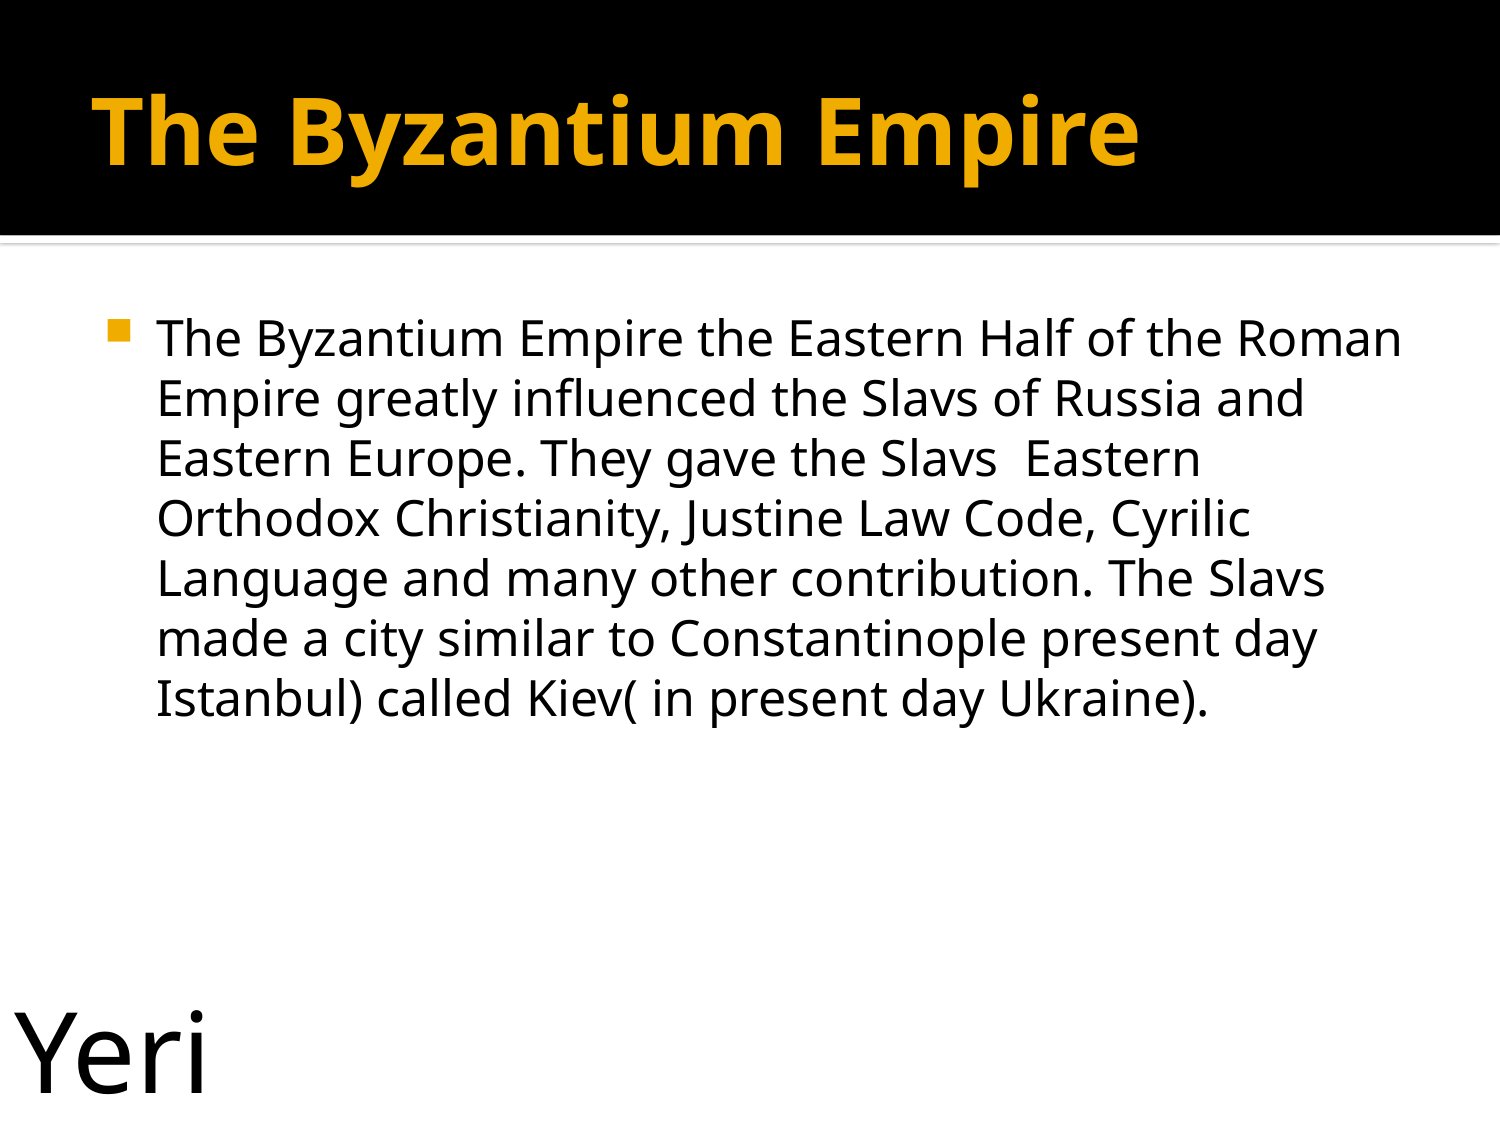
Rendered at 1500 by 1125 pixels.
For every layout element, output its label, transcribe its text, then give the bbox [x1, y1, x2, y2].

text_box Yerin [0, 973, 277, 1125]
title The Byzantium Empire [75, 25, 1425, 231]
list The Byzantium Empire the Eastern Half of the Roman Empire greatly influenced the Slavs of Russia and Eastern Europe. They gave the Slavs Eastern Orthodox Christianity, Justine Law Code, Cyrilic Language and many other contribution. The Slavs made a city similar to Constantinople present day Istanbul) called Kiev( in present day Ukraine). [75, 291, 1425, 1050]
